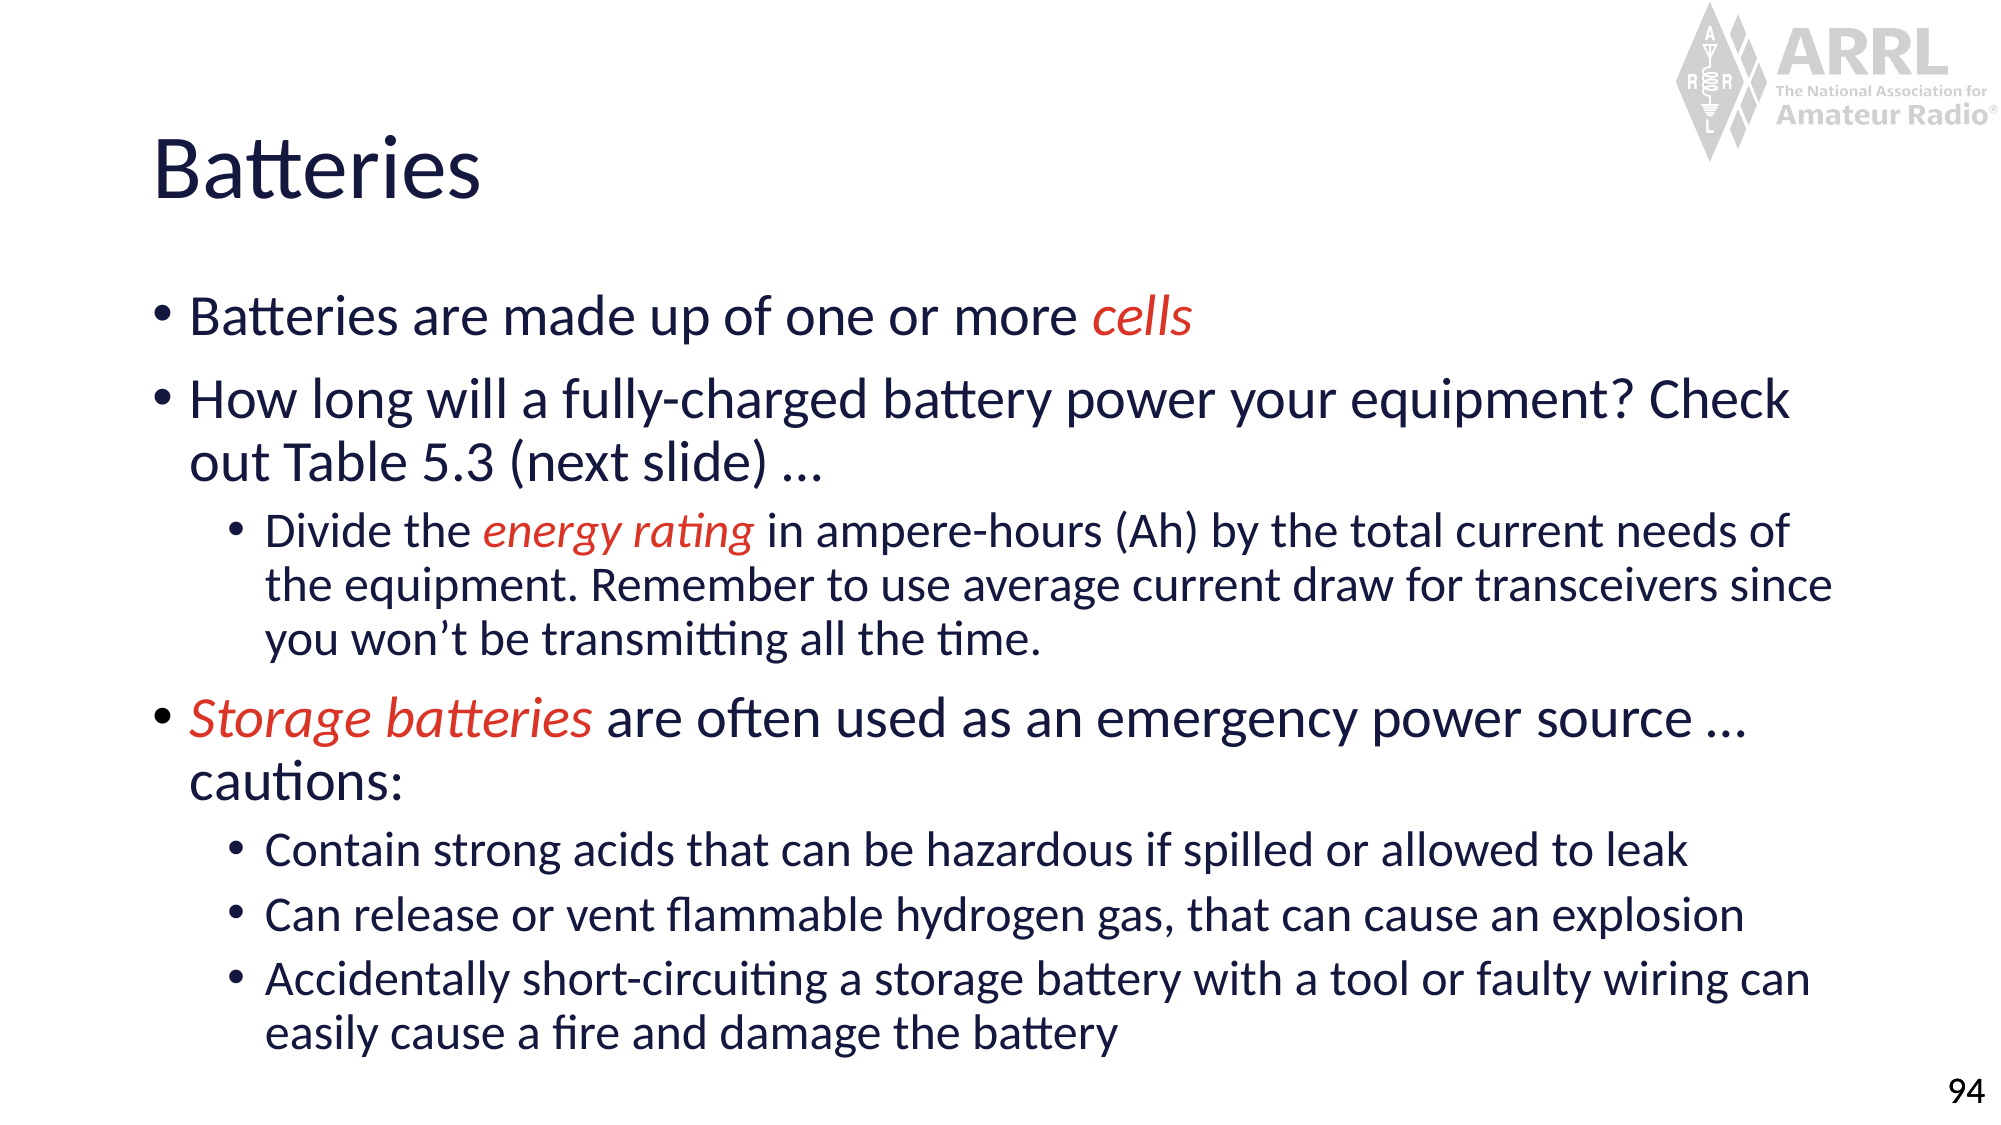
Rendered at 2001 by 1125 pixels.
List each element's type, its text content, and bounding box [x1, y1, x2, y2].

list Batteries are made up of one or more cells How long will a fully-charged battery power your equipment? Check out Table 5.3 (next slide) … Divide the energy rating in ampere-hours (Ah) by the total current needs of the equipment. Remember to use average current draw for transceivers since you won’t be transmitting all the time. Storage batteries are often used as an emergency power source … cautions: Contain strong acids that can be hazardous if spilled or allowed to leak Can release or vent flammable hydrogen gas, that can cause an explosion Accidentally short-circuiting a storage battery with a tool or faulty wiring can easily cause a fire and damage the battery [137, 277, 1863, 1093]
picture [1674, 0, 2000, 164]
title Batteries [137, 59, 1863, 277]
